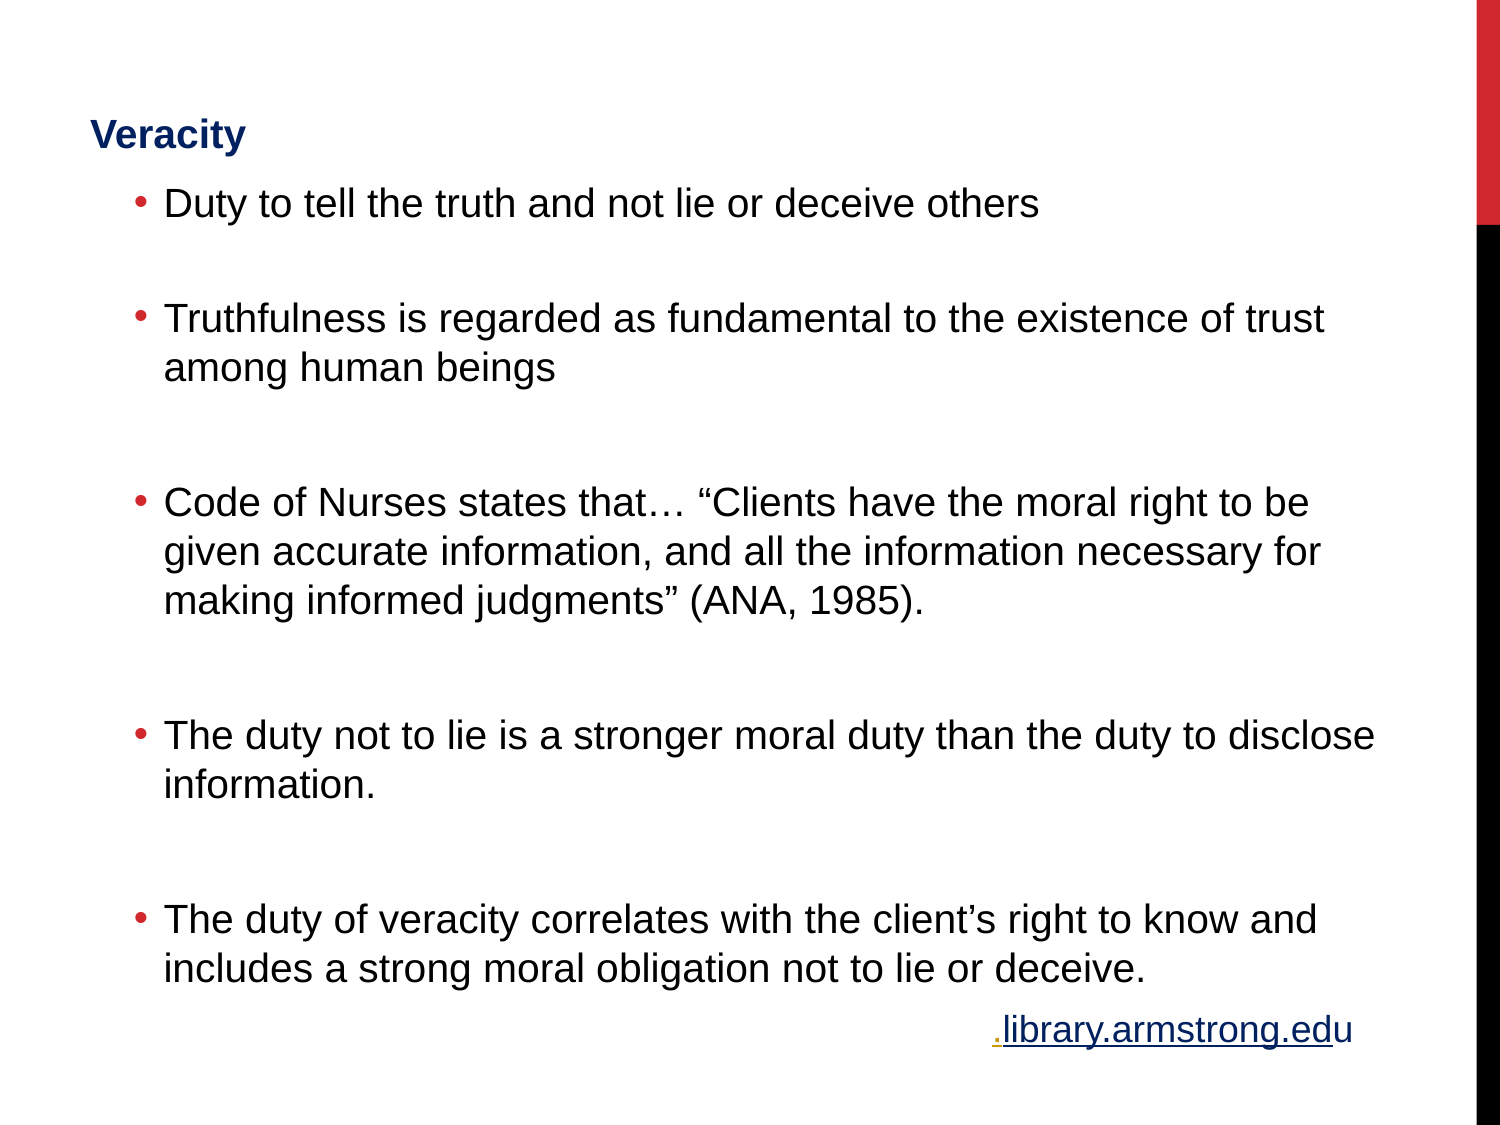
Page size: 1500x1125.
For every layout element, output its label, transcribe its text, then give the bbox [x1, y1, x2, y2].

list Veracity Duty to tell the truth and not lie or deceive others Truthfulness is regarded as fundamental to the existence of trust among human beings Code of Nurses states that… “Clients have the moral right to be given accurate information, and all the information necessary for making informed judgments” (ANA, 1985). The duty not to lie is a stronger moral duty than the duty to disclose information. The duty of veracity correlates with the client’s right to know and includes a strong moral obligation not to lie or deceive. [75, 99, 1425, 1005]
text_box .library.armstrong.edu [977, 998, 1369, 1058]
